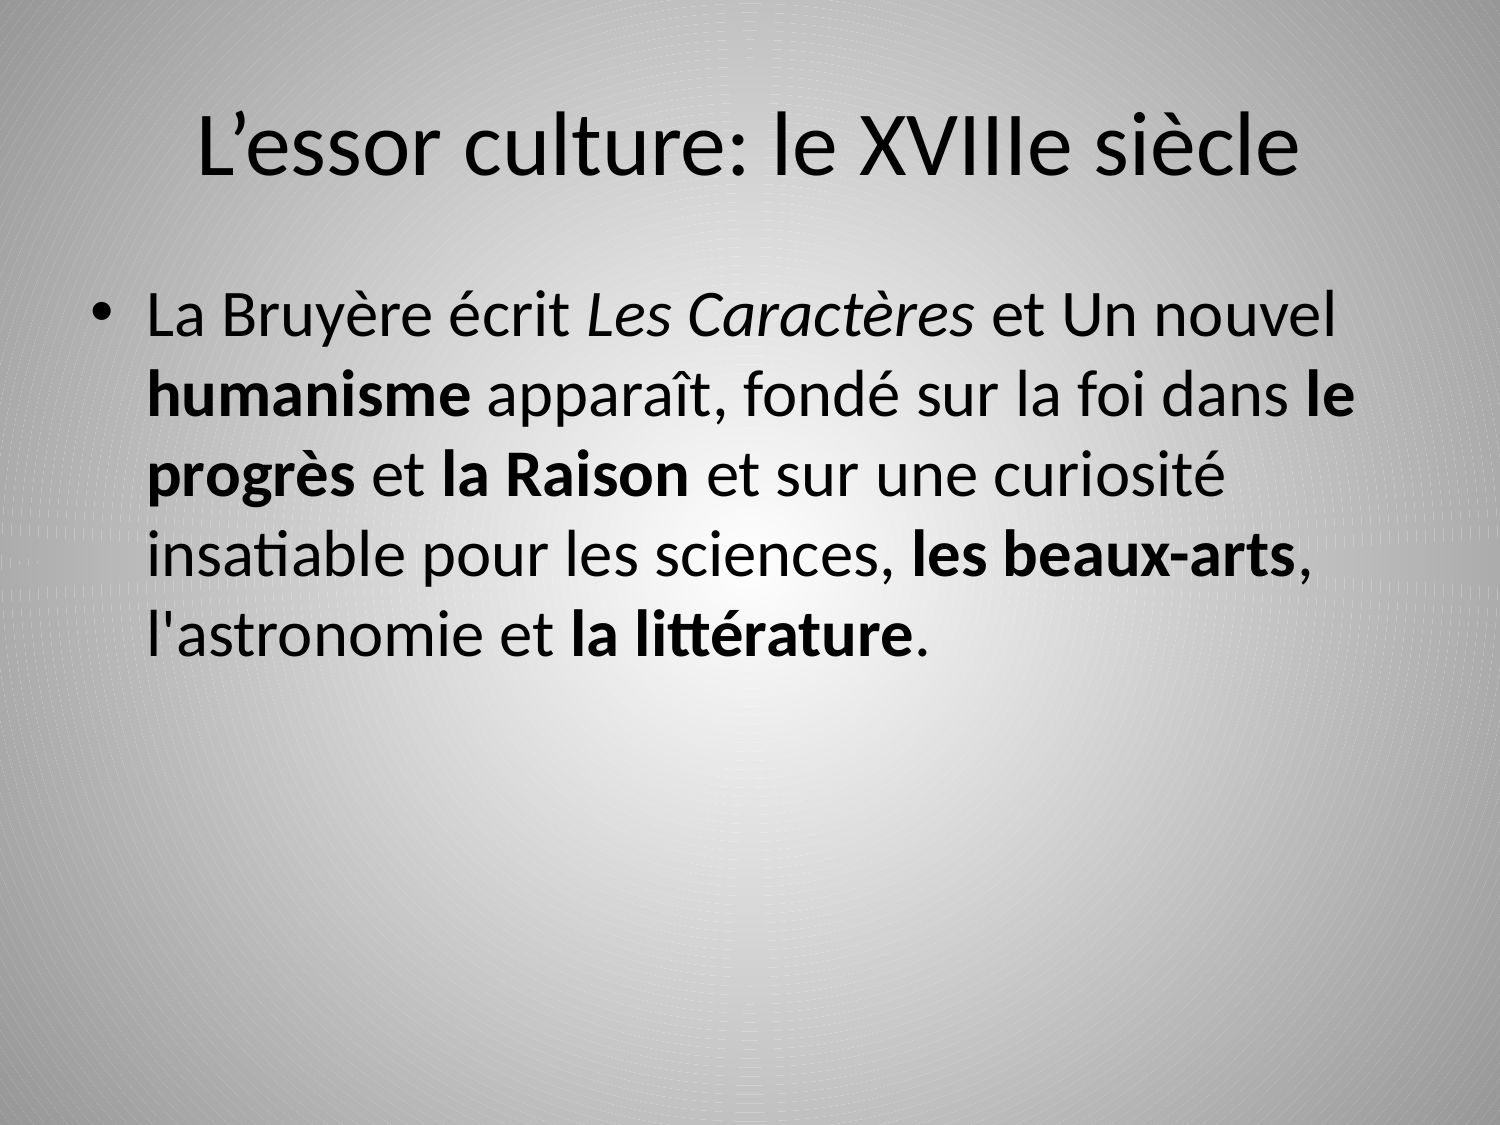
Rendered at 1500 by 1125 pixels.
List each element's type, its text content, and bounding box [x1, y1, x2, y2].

title L’essor culture: le XVIIIe siècle [75, 45, 1425, 233]
list La Bruyère écrit Les Caractères et Un nouvel humanisme apparaît, fondé sur la foi dans le progrès et la Raison et sur une curiosité insatiable pour les sciences, les beaux-arts, l'astronomie et la littérature. [75, 262, 1425, 1005]
